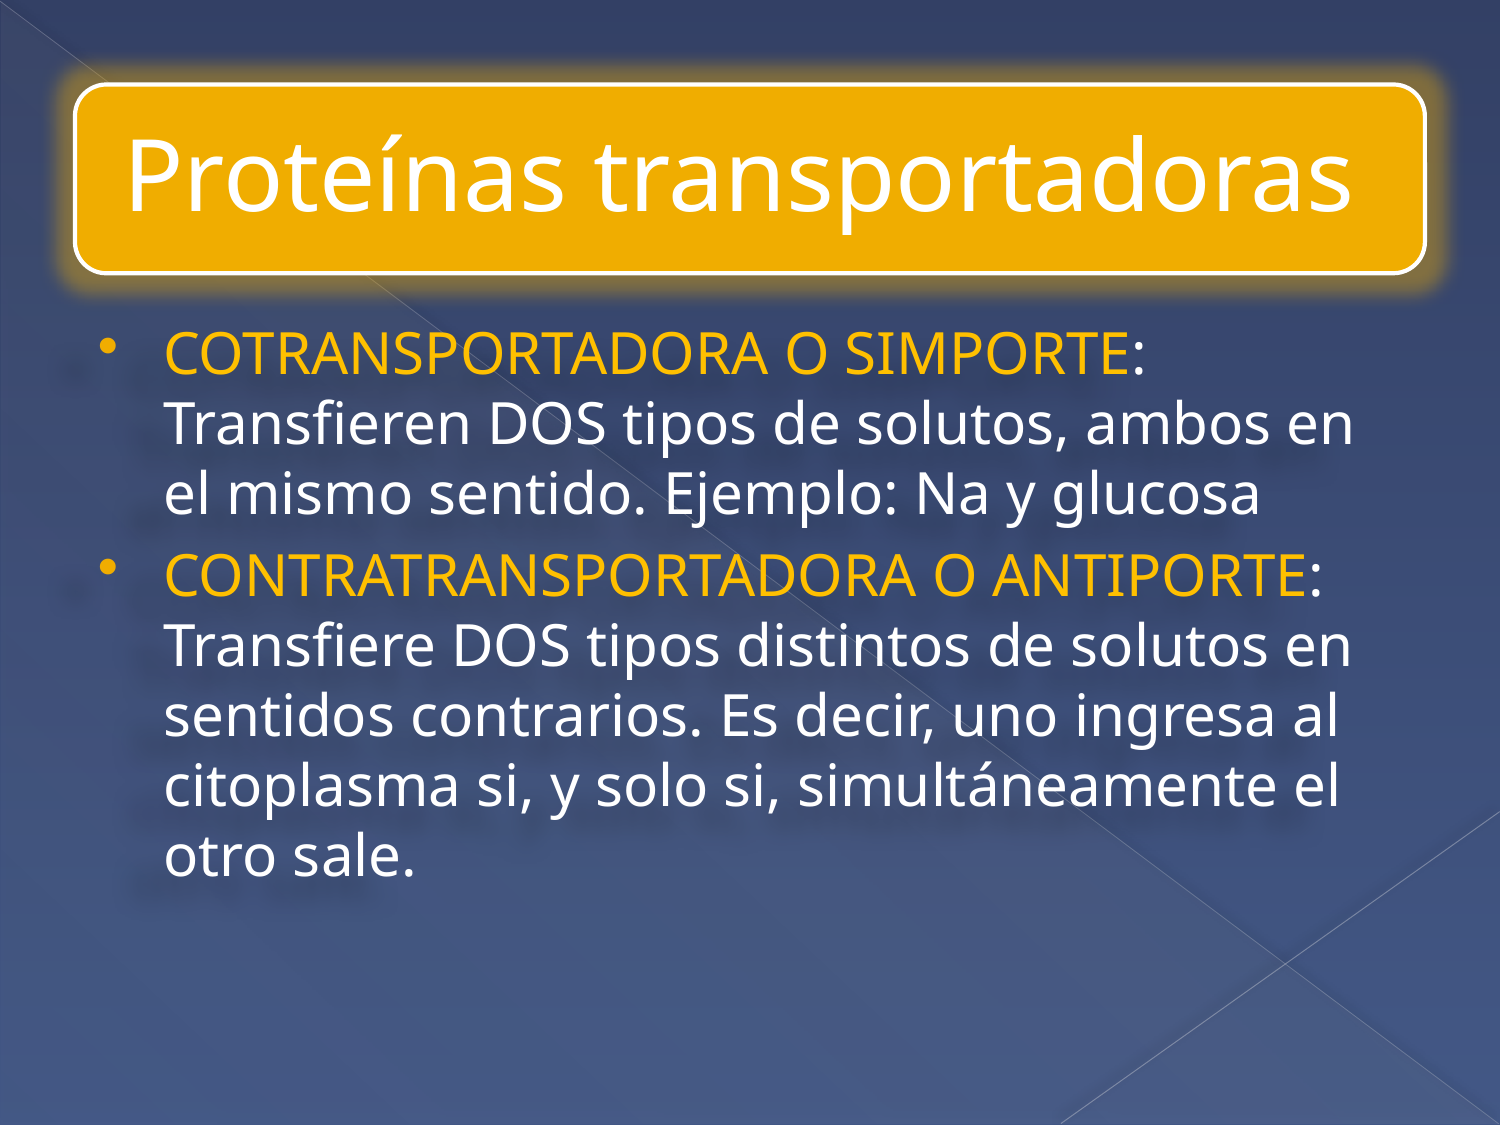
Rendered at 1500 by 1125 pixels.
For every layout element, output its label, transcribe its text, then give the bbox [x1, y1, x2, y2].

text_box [74, 43, 1426, 274]
list COTRANSPORTADORA O SIMPORTE: Transfieren DOS tipos de solutos, ambos en el mismo sentido. Ejemplo: Na y glucosa CONTRATRANSPORTADORA O ANTIPORTE: Transfiere DOS tipos distintos de solutos en sentidos contrarios. Es decir, uno ingresa al citoplasma si, y solo si, simultáneamente el otro sale. [75, 308, 1425, 1059]
